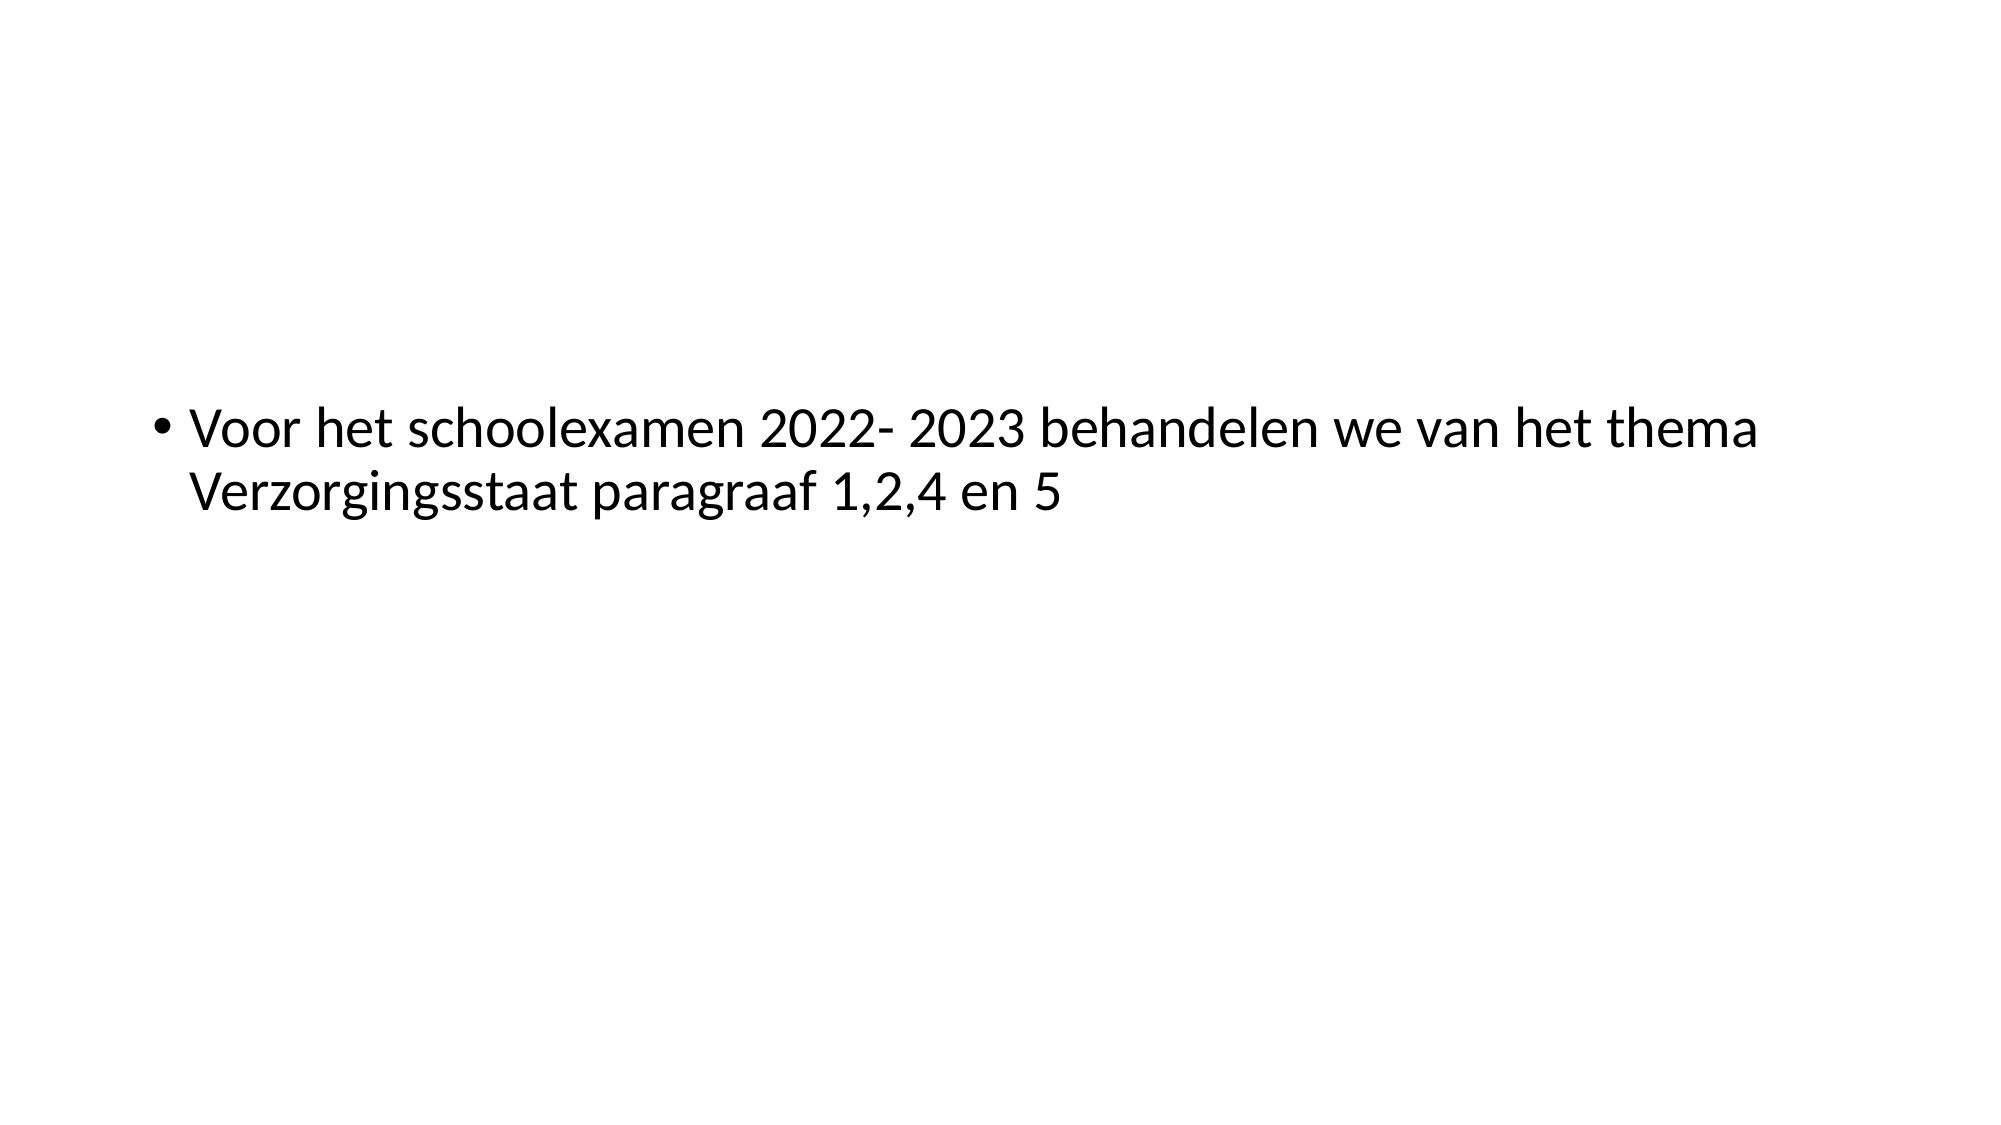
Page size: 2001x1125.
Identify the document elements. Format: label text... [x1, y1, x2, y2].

list Voor het schoolexamen 2022- 2023 behandelen we van het thema Verzorgingsstaat paragraaf 1,2,4 en 5 [137, 299, 1863, 1014]
